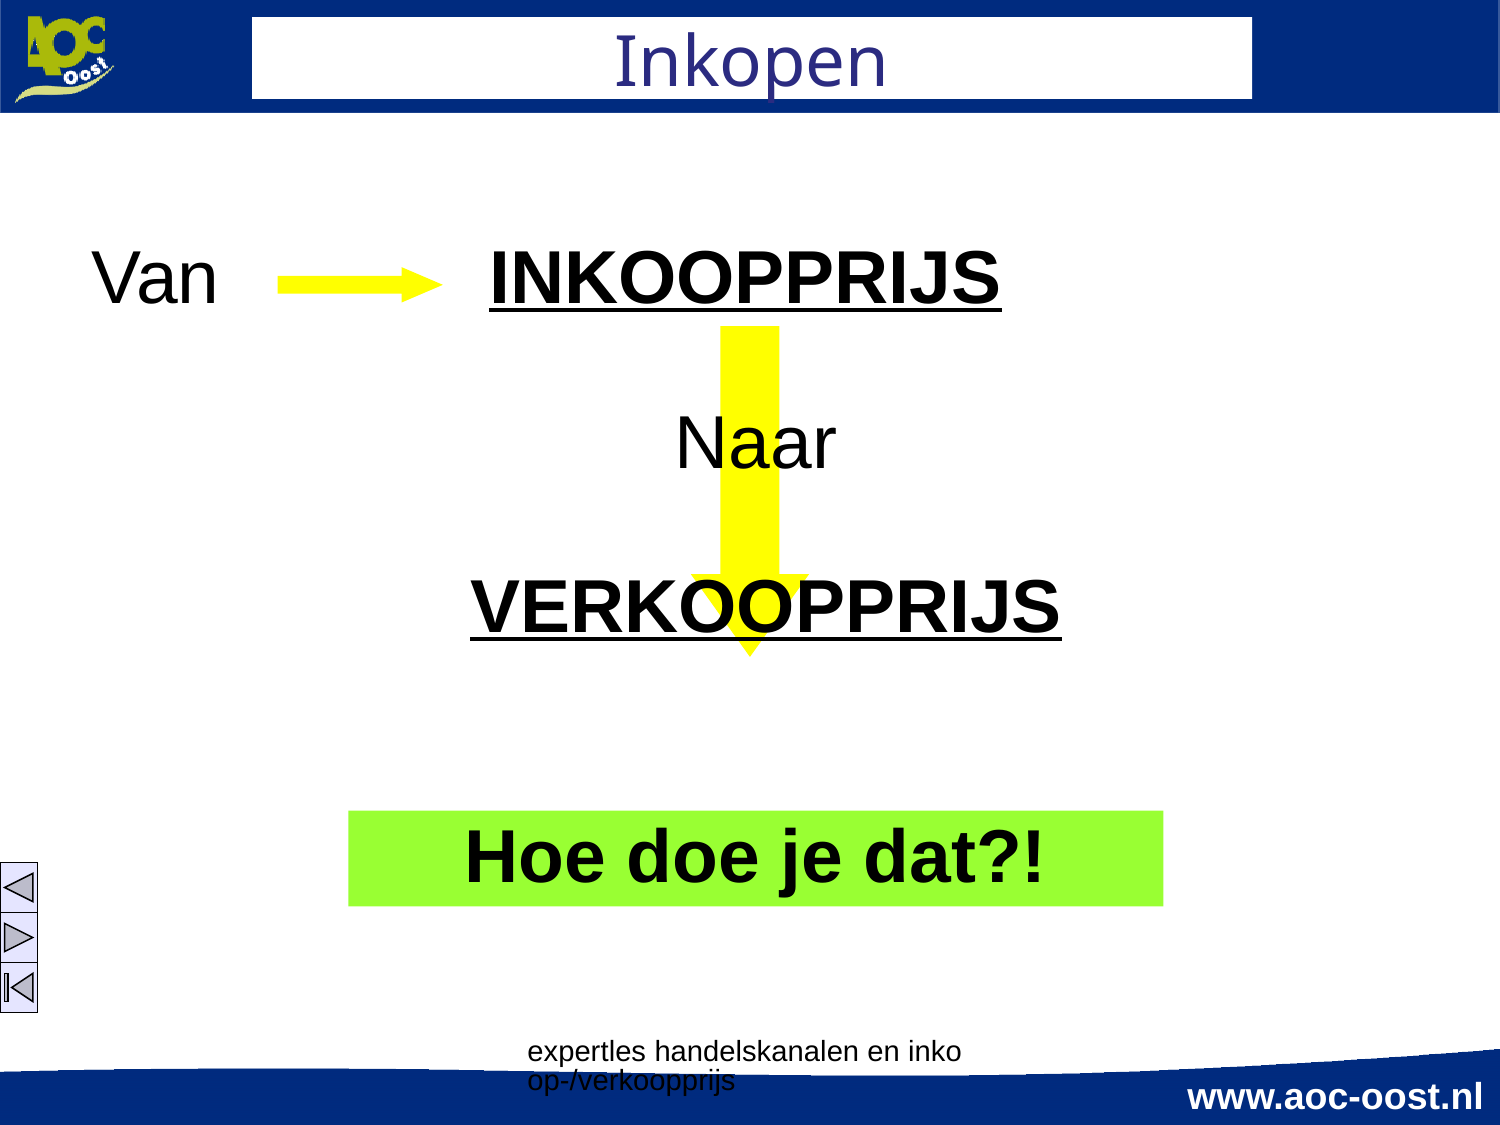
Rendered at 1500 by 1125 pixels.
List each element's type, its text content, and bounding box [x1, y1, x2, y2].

text_box [277, 267, 443, 303]
text_box Van INKOOPPRIJS Naar VERKOOPPRIJS [76, 231, 1436, 657]
title Inkopen [251, 16, 1253, 100]
text_box Hoe doe je dat?! [348, 810, 1164, 907]
footer expertles handelskanalen en inkoop-/verkoopprijs [512, 1024, 988, 1101]
picture [0, 0, 1500, 113]
picture [0, 1049, 1500, 1125]
